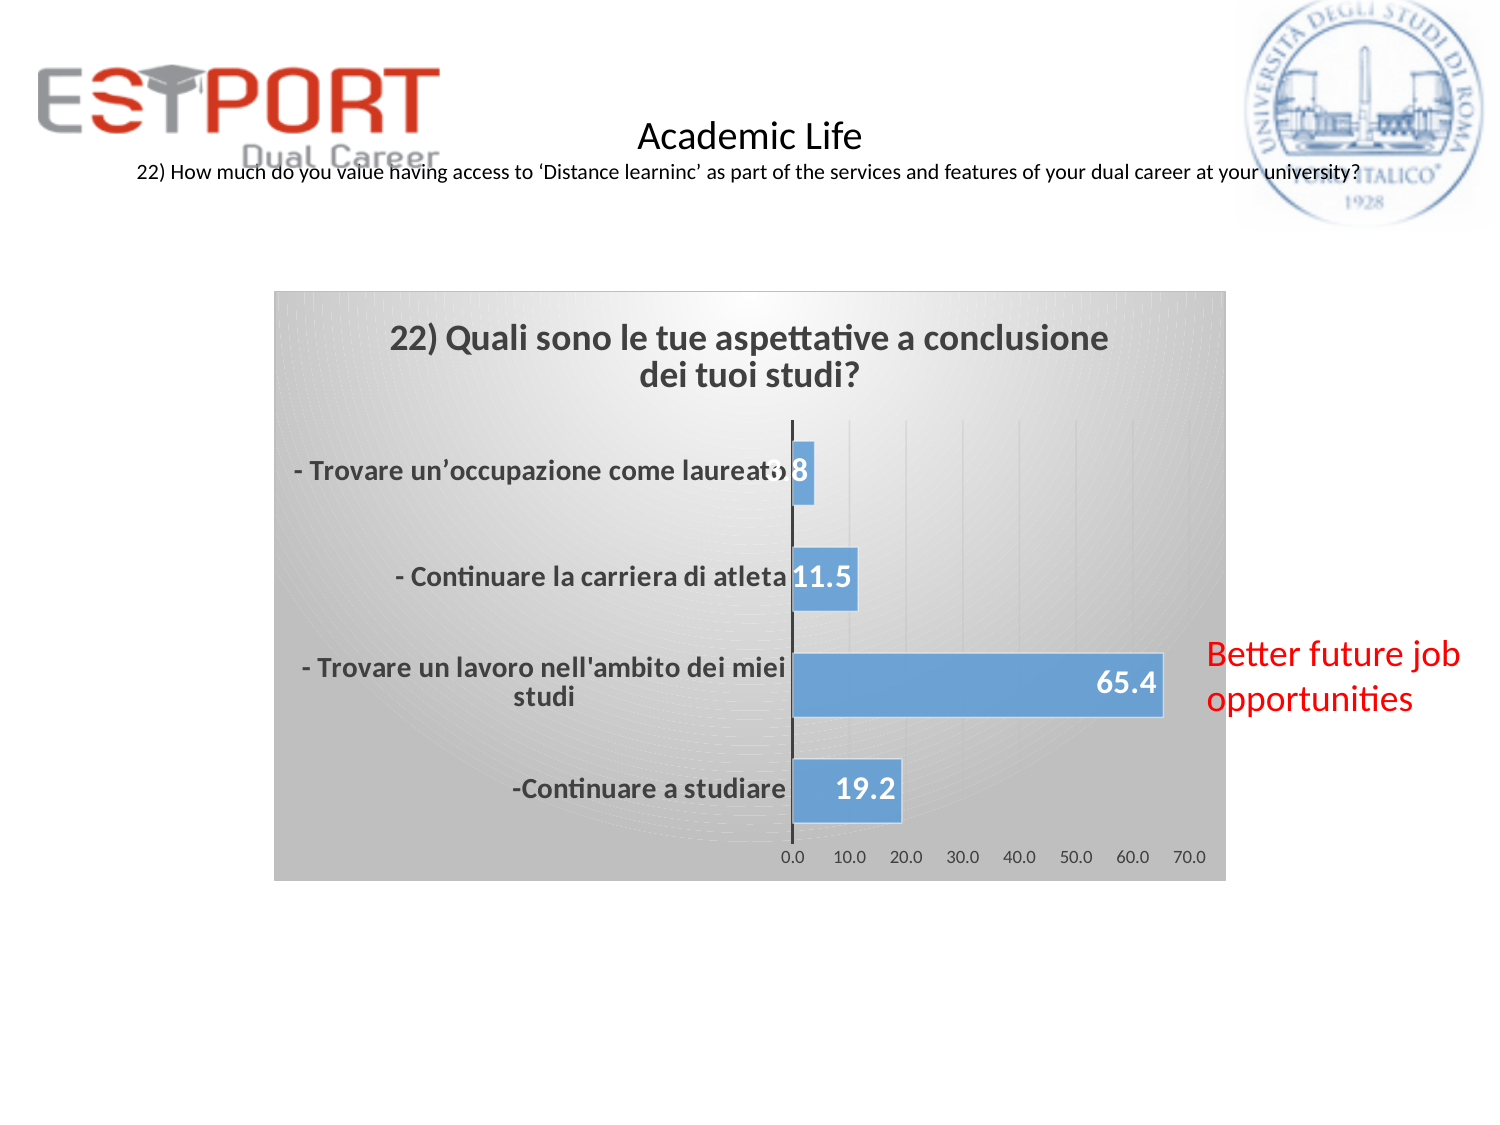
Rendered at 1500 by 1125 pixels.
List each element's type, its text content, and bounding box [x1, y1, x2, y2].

picture [37, 19, 445, 200]
picture [1233, 0, 1498, 232]
chart [273, 290, 1226, 882]
title Academic Life 22) How much do you value having access to ‘Distance learninc’ as part of the services and features of your dual career at your university? [450, 52, 1228, 193]
text_box Better future job opportunities [1231, 621, 1498, 727]
